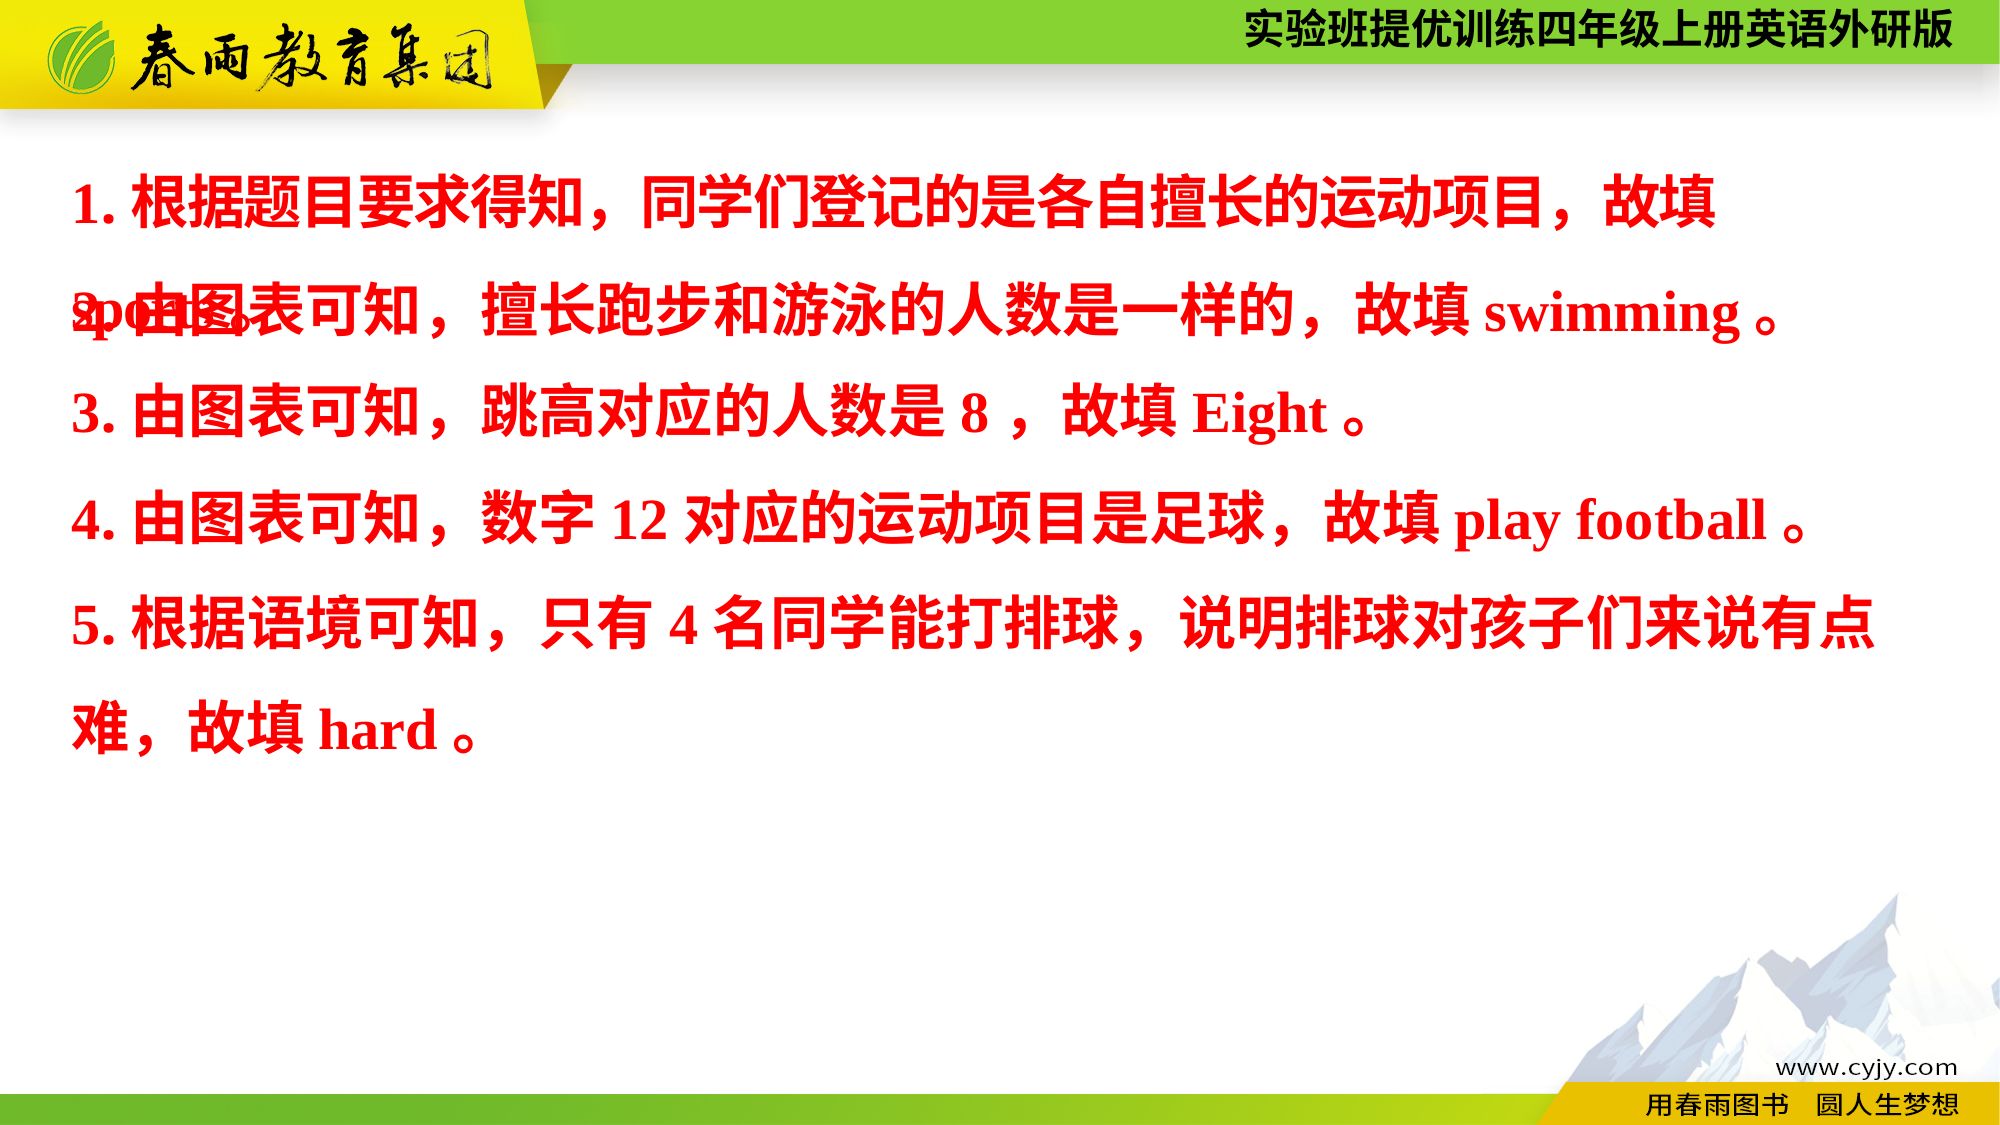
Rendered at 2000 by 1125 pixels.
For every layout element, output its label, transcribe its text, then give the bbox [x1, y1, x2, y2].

picture [0, 0, 2000, 1125]
text_box 4.由图表可知，数字12对应的运动项目是足球，故填play football。 [56, 438, 1941, 543]
text_box 2.由图表可知，擅长跑步和游泳的人数是一样的，故填swimming。 [56, 230, 1941, 332]
text_box 3.由图表可知，跳高对应的人数是8，故填Eight。 [56, 332, 1941, 438]
text_box 5.根据语境可知，只有4名同学能打排球，说明排球对孩子们来说有点 难，故填hard。 [56, 543, 1941, 769]
list 1.根据题目要求得知，同学们登记的是各自擅长的运动项目，故填sports。 [56, 122, 1941, 230]
